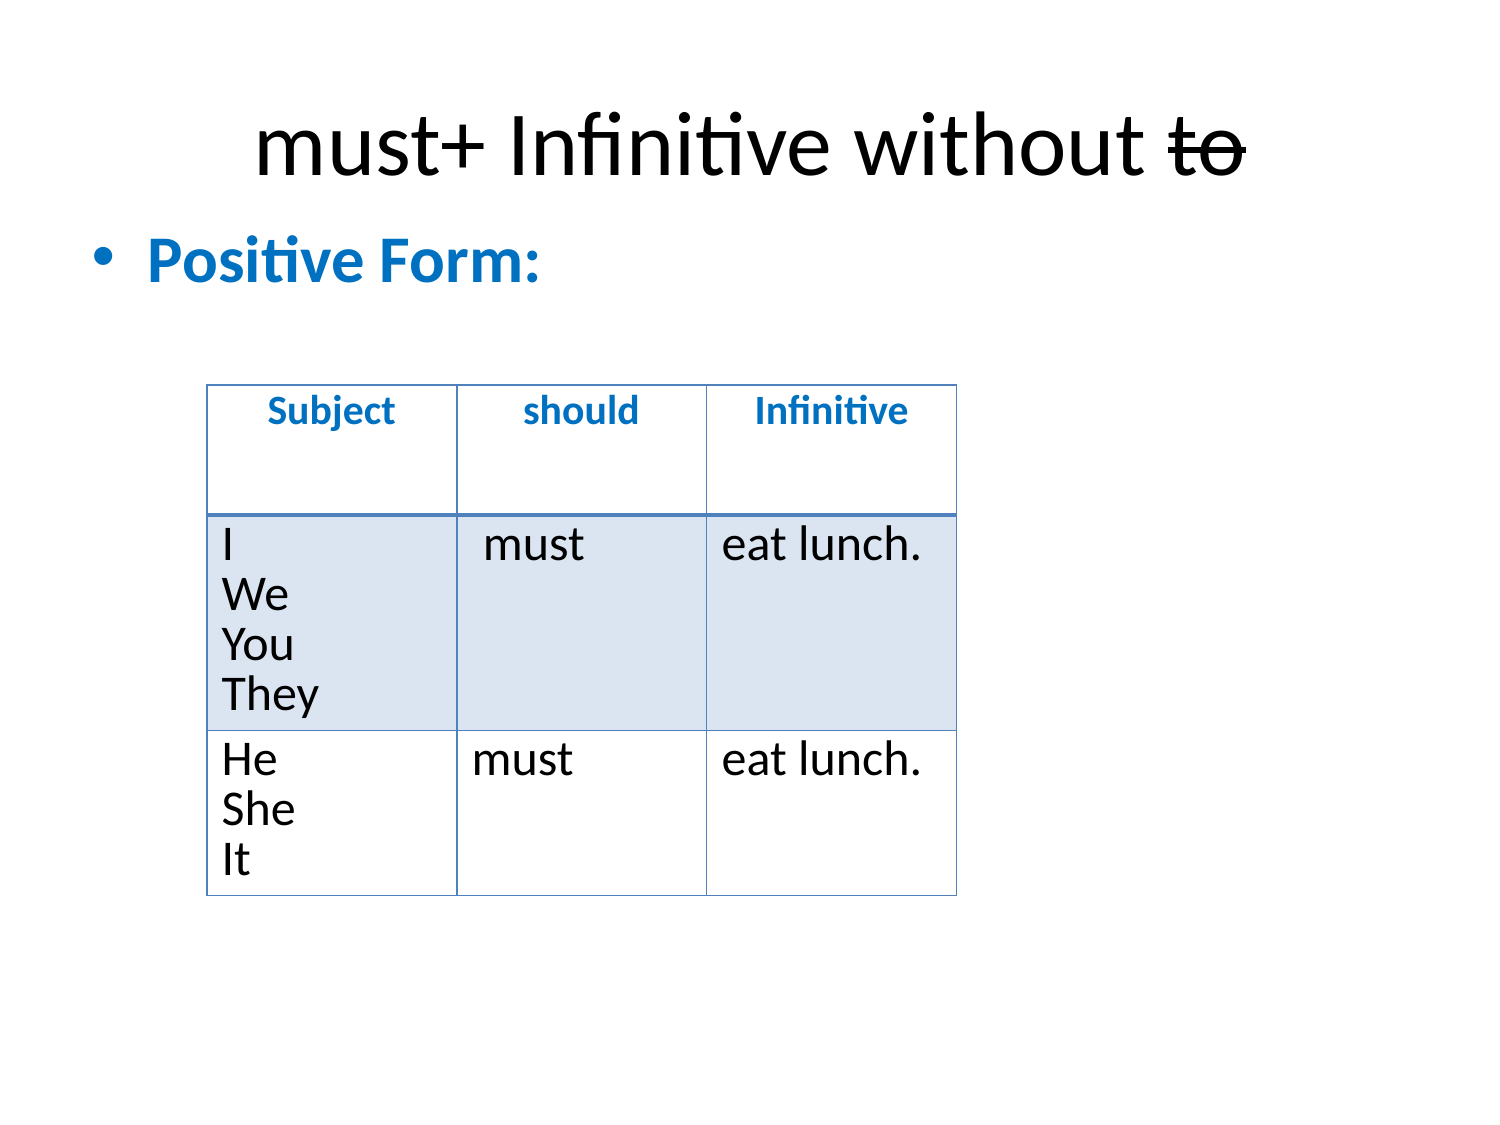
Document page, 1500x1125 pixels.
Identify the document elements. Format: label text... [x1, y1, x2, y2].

table_header should [458, 386, 706, 513]
table_header Subject [208, 386, 456, 513]
table_cell must [458, 517, 706, 730]
table_cell eat lunch. [707, 517, 956, 730]
table_cell He She It [208, 731, 456, 895]
table_cell I We You They [208, 517, 456, 730]
list Positive Form: [76, 208, 1425, 1005]
title must+ Infinitive without to [75, 45, 1425, 233]
table_cell must [458, 731, 706, 895]
table_header Infinitive [707, 386, 956, 513]
table_cell eat lunch. [707, 731, 956, 895]
